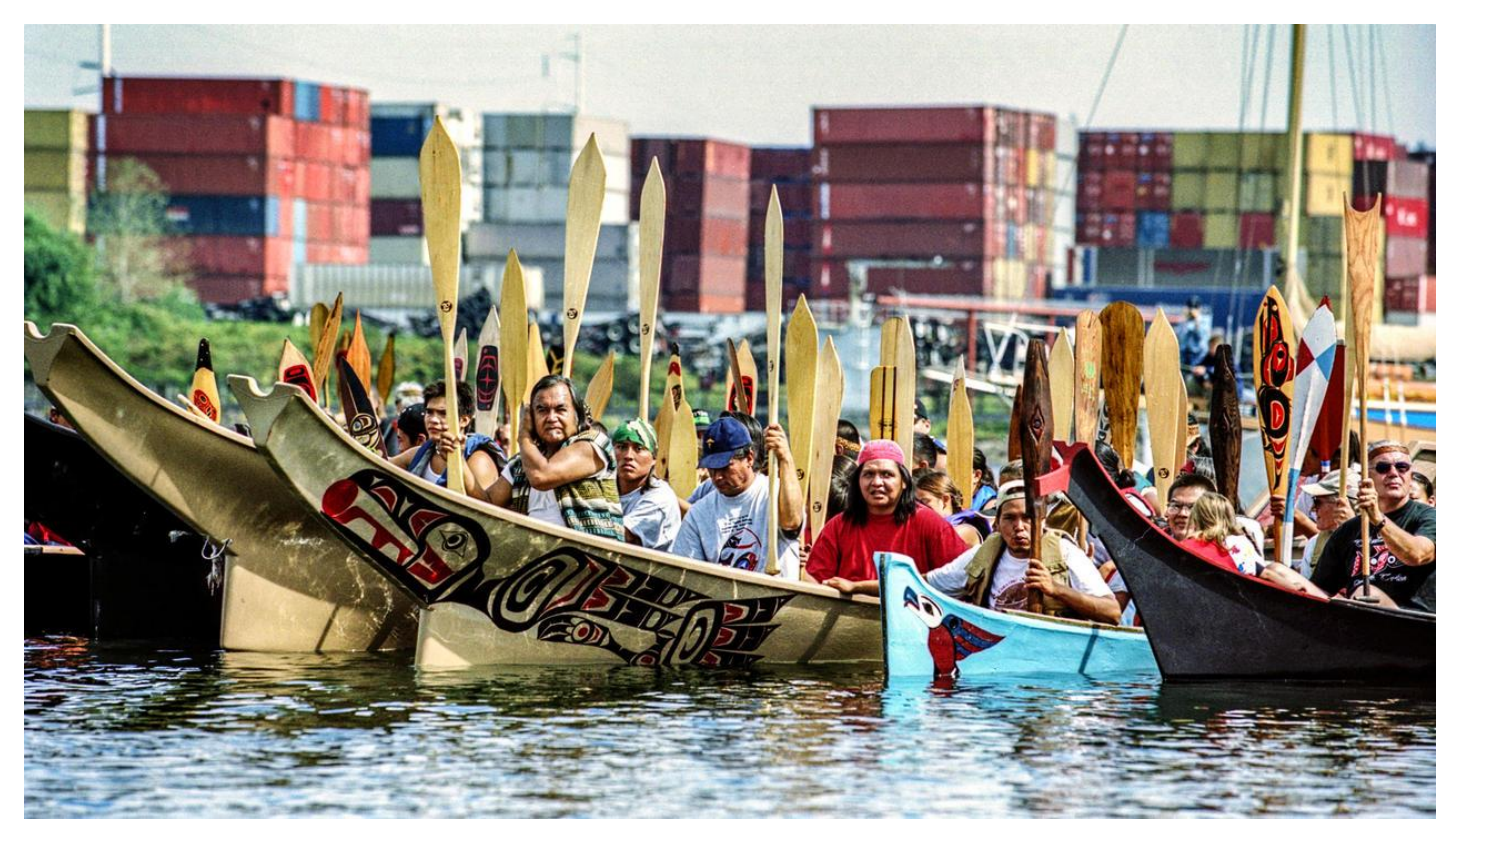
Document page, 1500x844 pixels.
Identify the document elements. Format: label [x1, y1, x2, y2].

picture [24, 24, 1436, 819]
